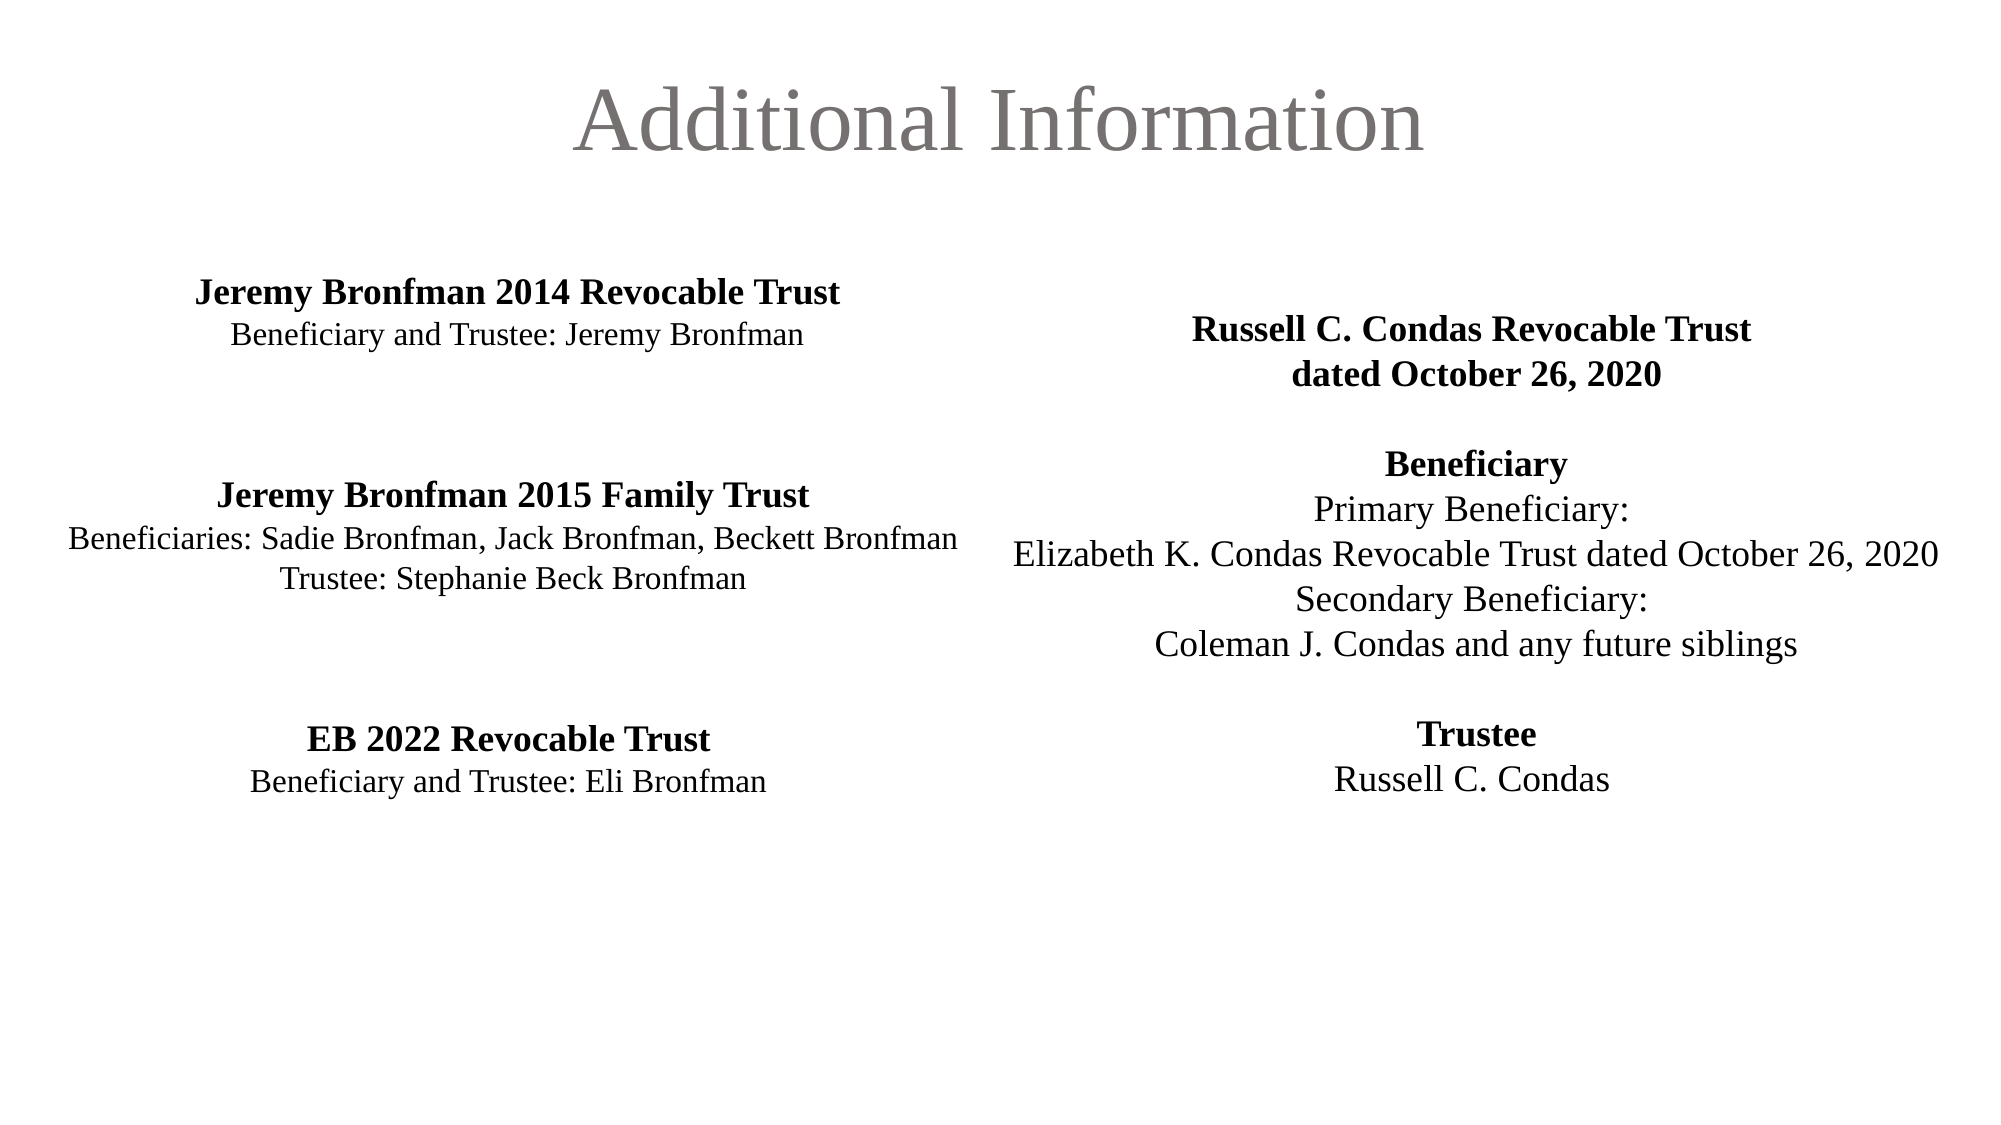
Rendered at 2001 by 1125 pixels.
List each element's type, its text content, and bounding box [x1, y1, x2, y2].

text_box Russell C. Condas Revocable Trust dated October 26, 2020 Beneficiary Primary Beneficiary: Elizabeth K. Condas Revocable Trust dated October 26, 2020 Secondary Beneficiary: Coleman J. Condas and any future siblings Trustee Russell C. Condas [998, 296, 1956, 852]
text_box Jeremy Bronfman 2015 Family Trust​ Beneficiaries: Sadie Bronfman​, Jack Bronfman, Beckett Bronfman Trustee: Stephanie Beck Bronfman​ [31, 460, 995, 611]
text_box Jeremy Bronfman 2014 Revocable Trust Beneficiary and Trustee: Jeremy Bronfman [36, 236, 1000, 388]
title Additional Information [137, 25, 1863, 218]
text_box EB 2022 Revocable Trust Beneficiary and Trustee: Eli Bronfman [27, 683, 991, 835]
